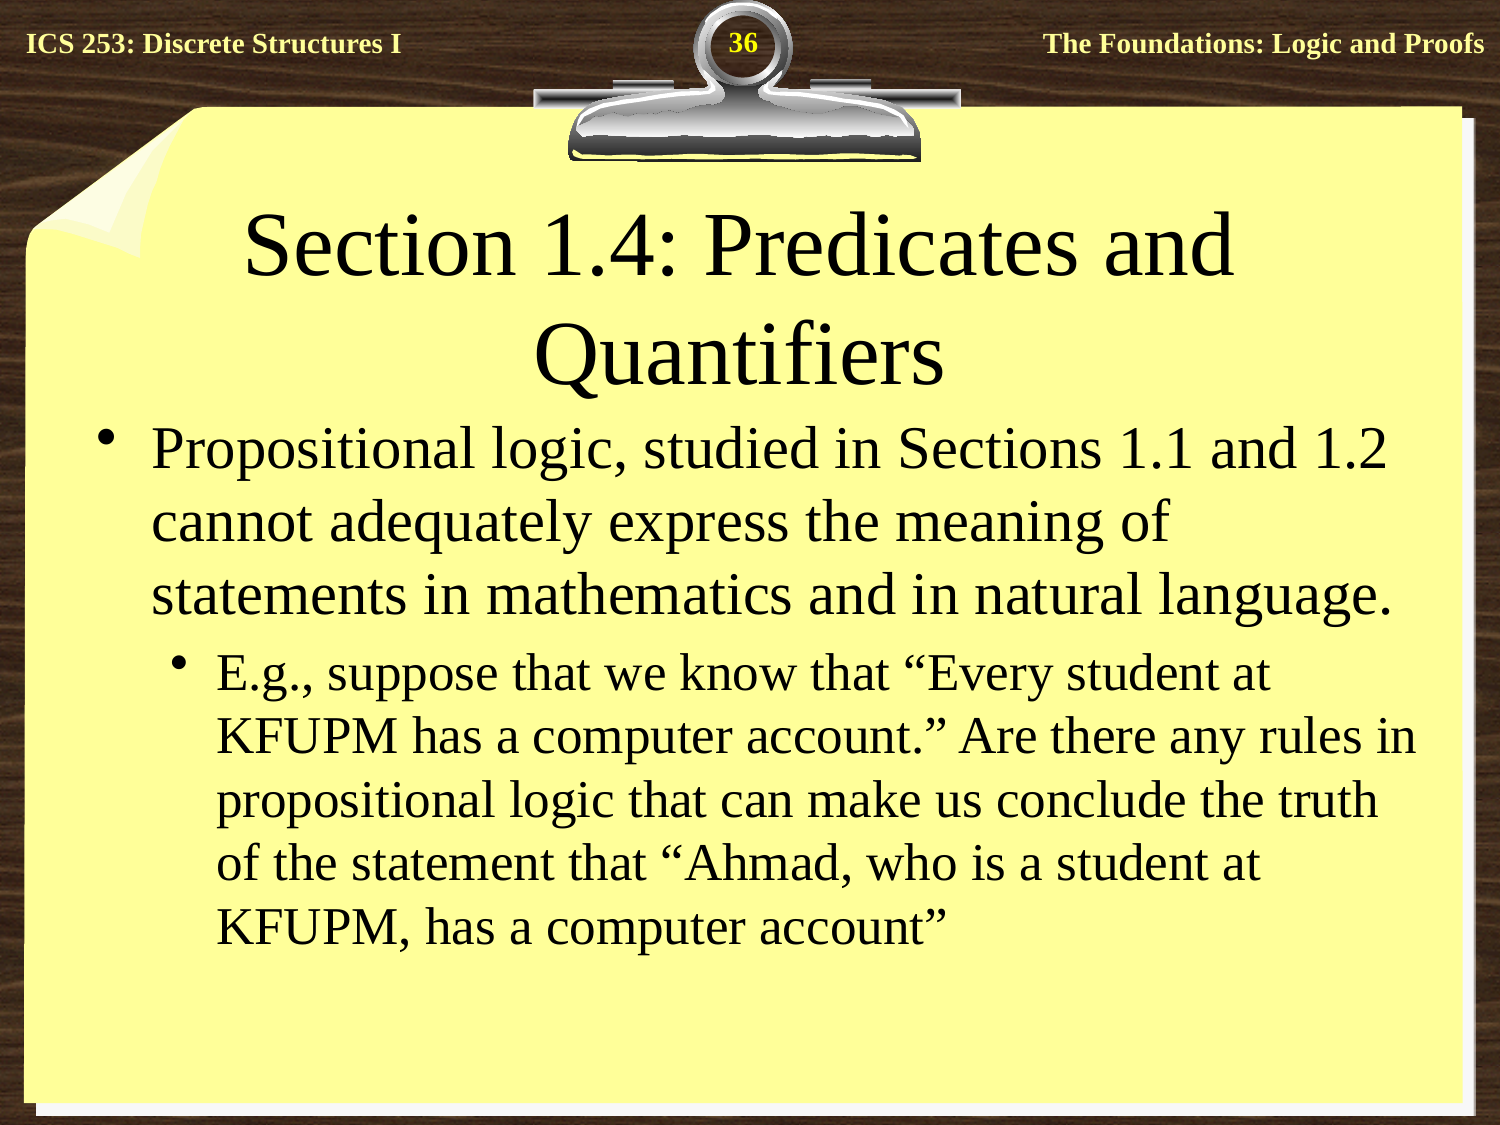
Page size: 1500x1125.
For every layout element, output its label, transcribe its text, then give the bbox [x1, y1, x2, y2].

list Propositional logic, studied in Sections 1.1 and 1.2 cannot adequately express the meaning of statements in mathematics and in natural language. E.g., suppose that we know that “Every student at KFUPM has a computer account.” Are there any rules in propositional logic that can make us conclude the truth of the statement that “Ahmad, who is a student at KFUPM, has a computer account” [81, 400, 1436, 1047]
picture [0, 0, 1500, 1125]
title Section 1.4: Predicates and Quantifiers [77, 199, 1403, 387]
picture [723, 71, 763, 78]
slide_number 36 [704, 11, 774, 71]
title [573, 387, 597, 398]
